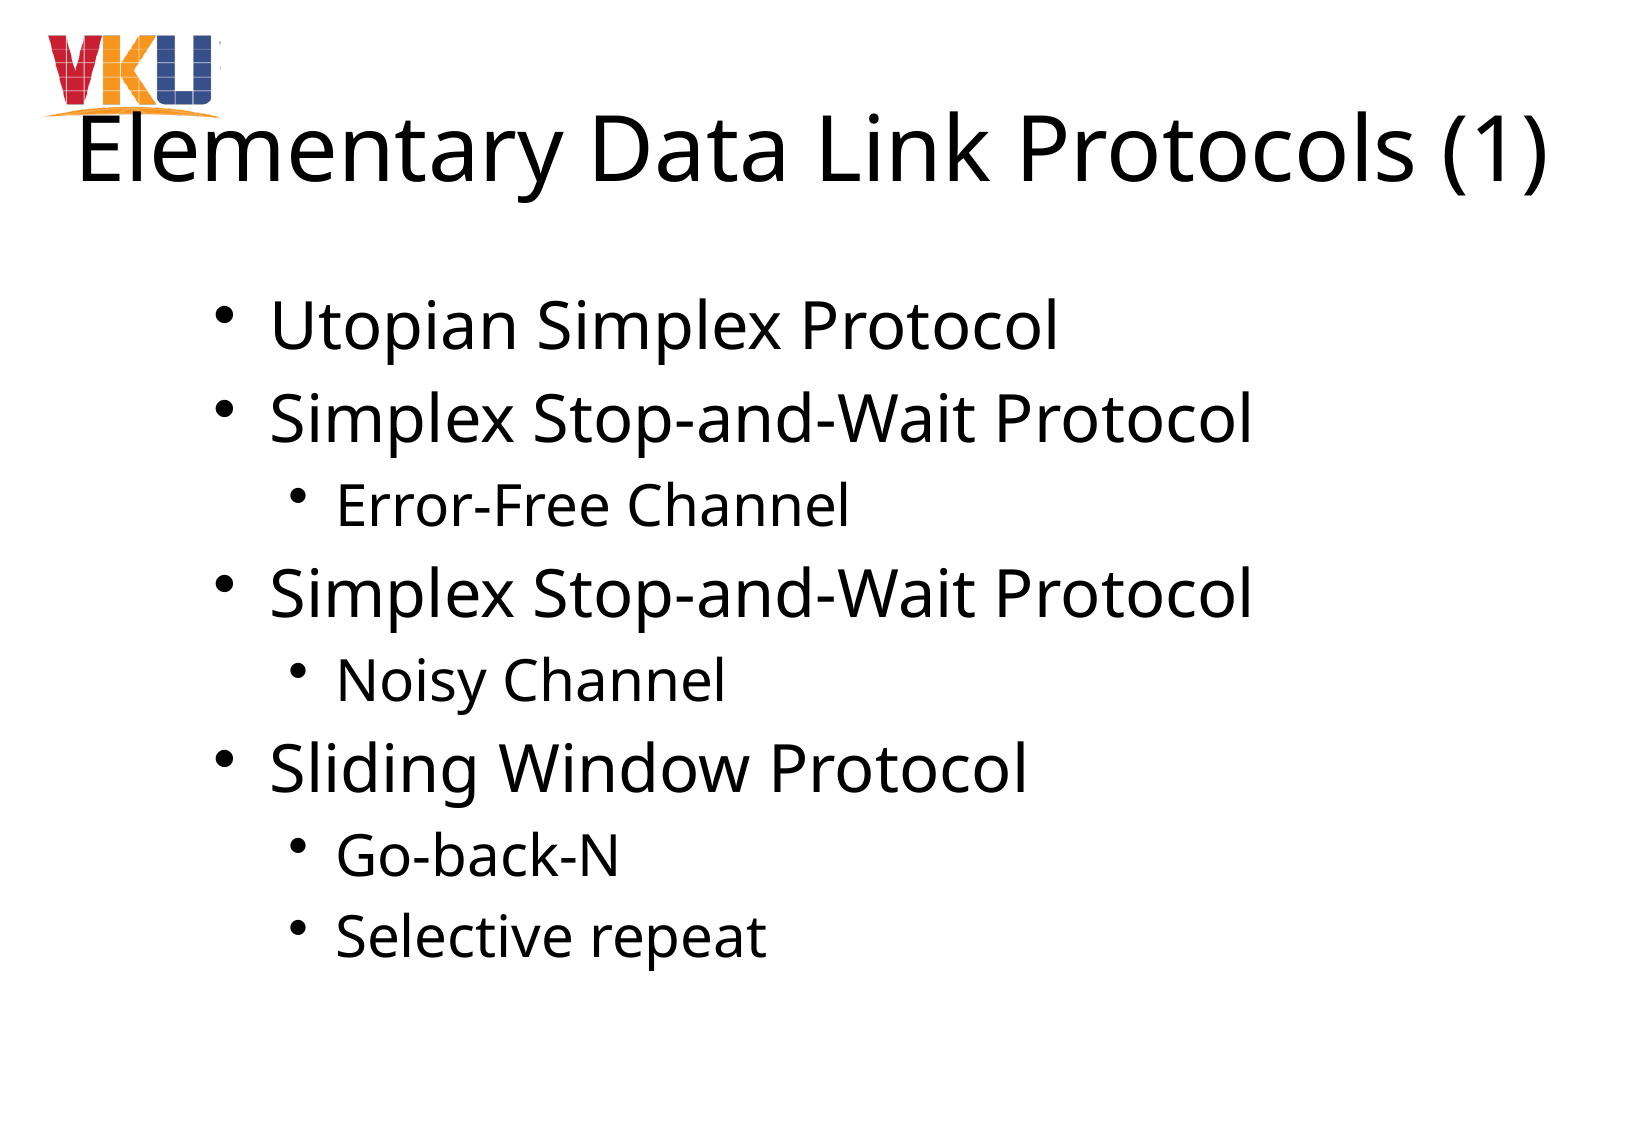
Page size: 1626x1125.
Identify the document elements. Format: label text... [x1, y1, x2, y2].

picture [32, 21, 228, 51]
title Elementary Data Link Protocols (1) [0, 51, 1625, 239]
list Utopian Simplex Protocol Simplex Stop-and-Wait Protocol Error-Free Channel Simplex Stop-and-Wait Protocol Noisy Channel Sliding Window Protocol Go-back-N Selective repeat [198, 275, 1625, 1017]
